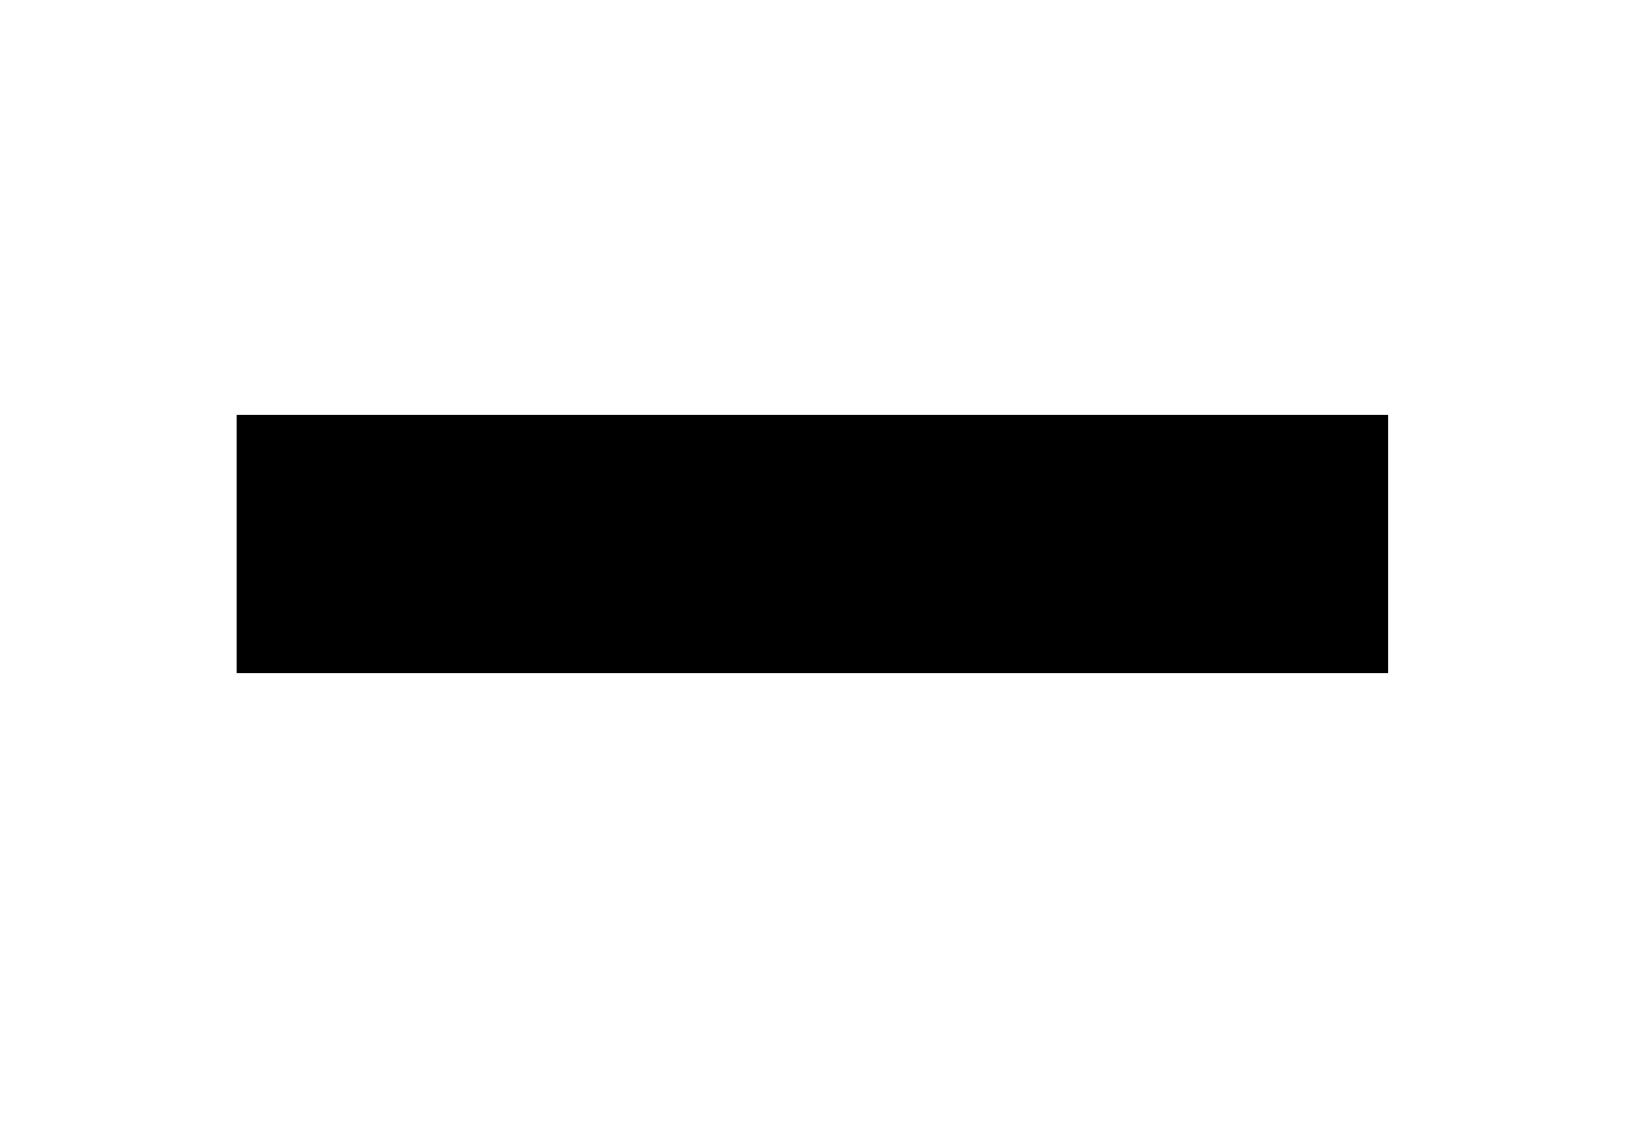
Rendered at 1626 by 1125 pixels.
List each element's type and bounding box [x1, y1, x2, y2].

text_box [234, 413, 1390, 675]
